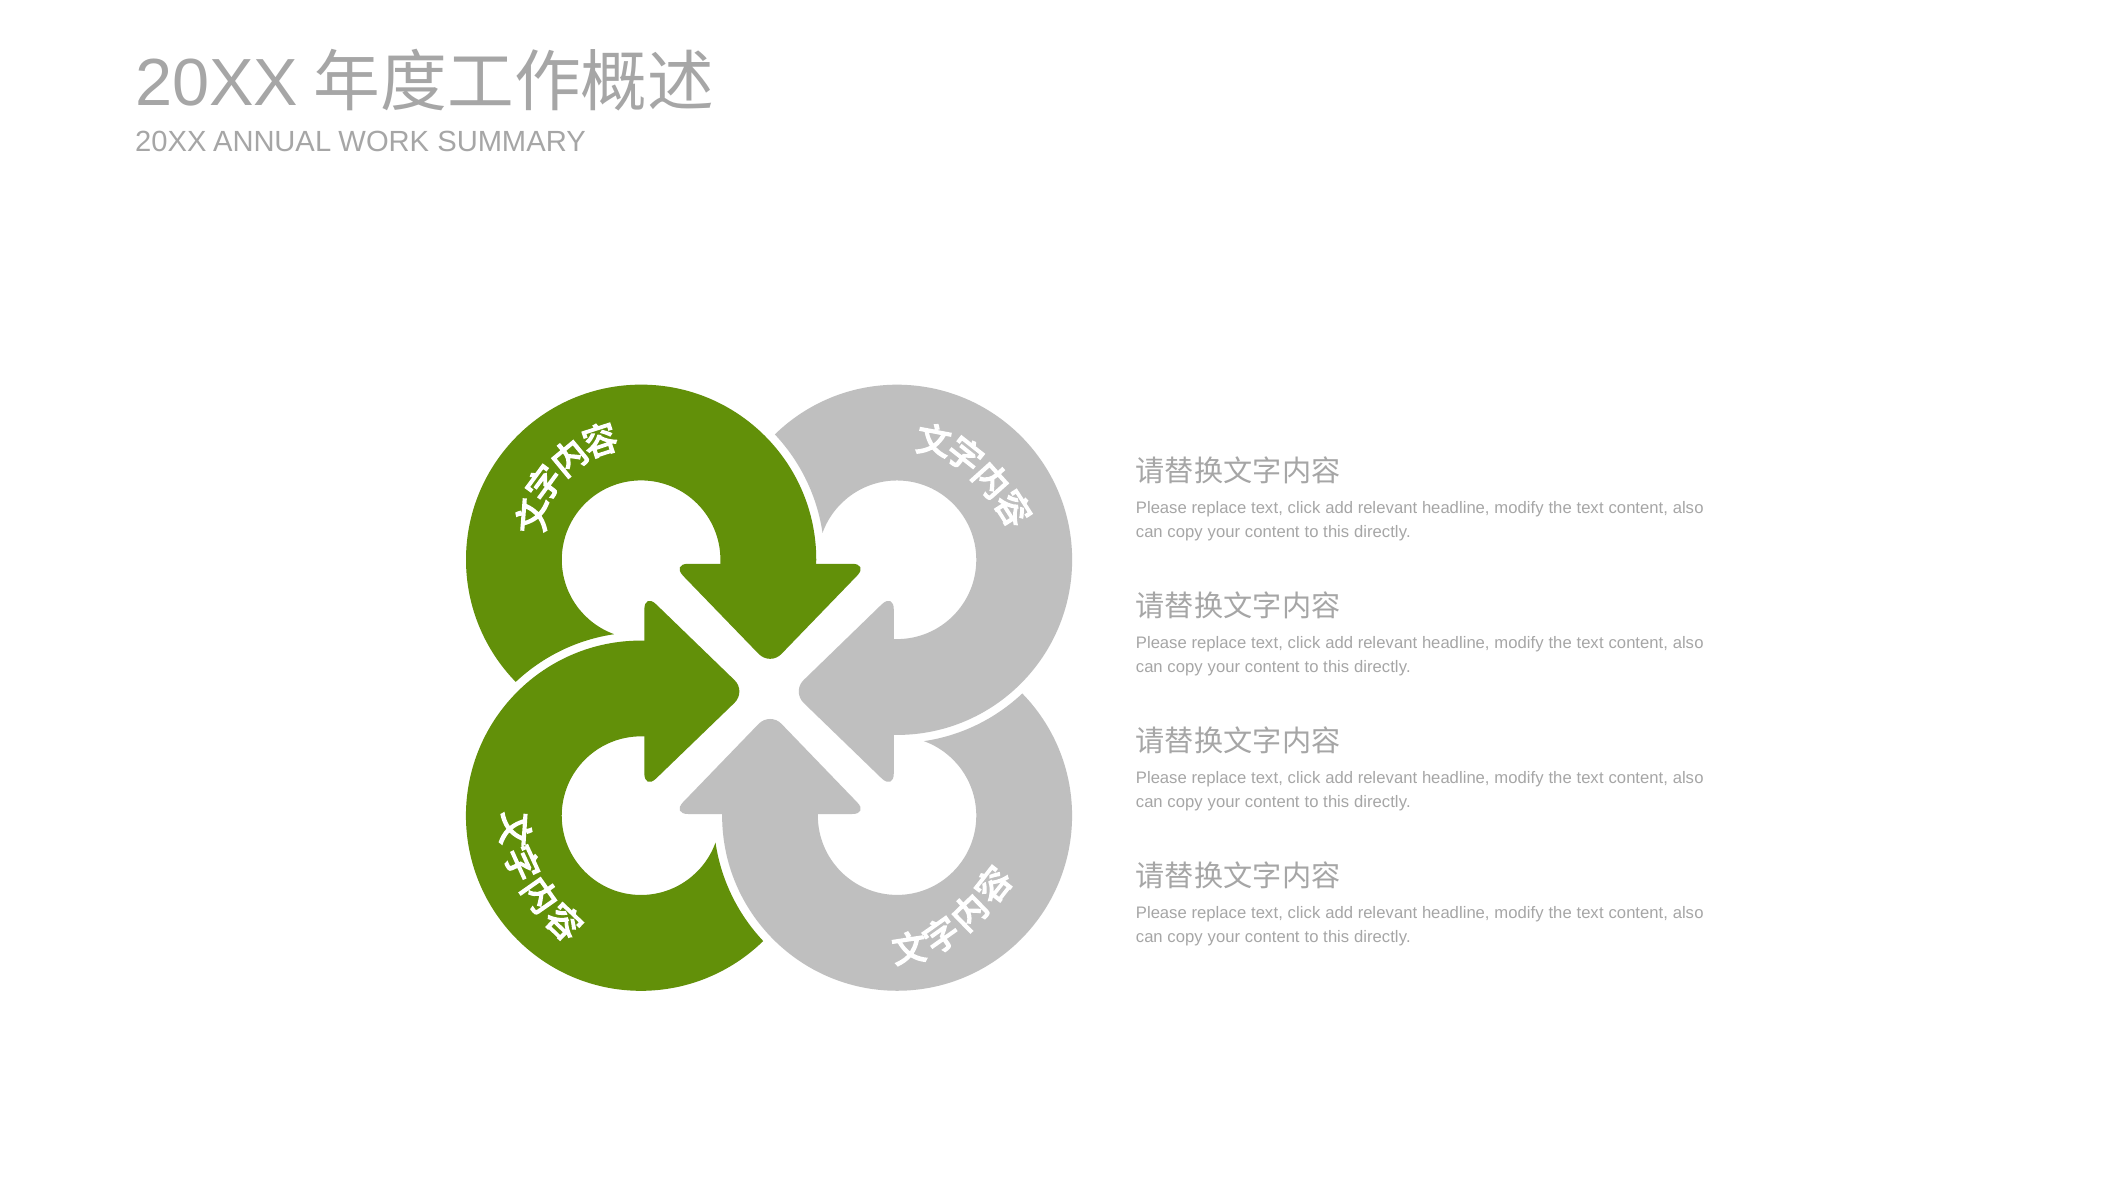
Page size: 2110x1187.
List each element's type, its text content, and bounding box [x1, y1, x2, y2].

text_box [1135, 444, 1728, 539]
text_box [1135, 580, 1728, 674]
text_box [465, 384, 1073, 991]
text_box 20XX年度工作概述 [135, 38, 783, 119]
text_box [1135, 850, 1728, 945]
text_box 20XX ANNUAL WORK SUMMARY [135, 122, 596, 158]
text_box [1135, 715, 1728, 810]
